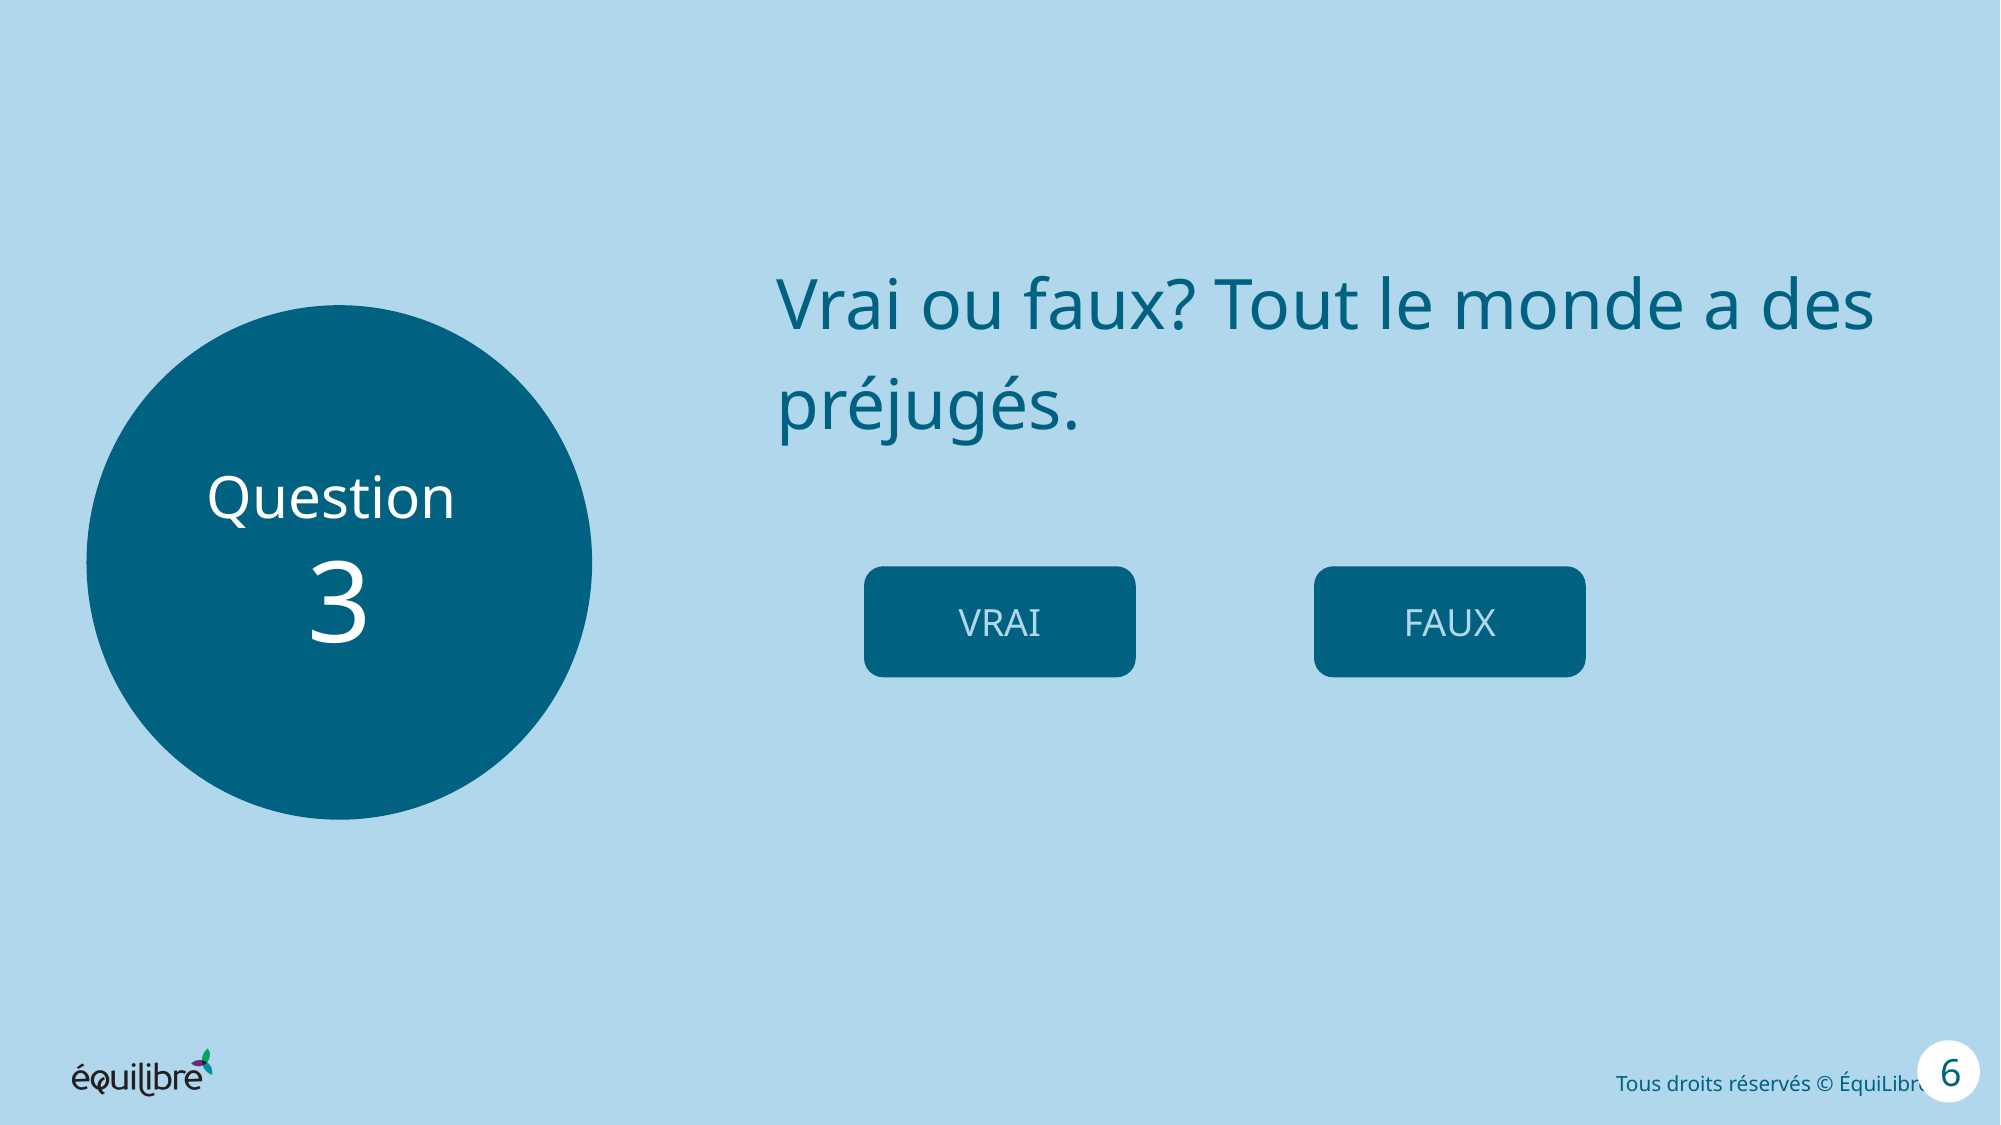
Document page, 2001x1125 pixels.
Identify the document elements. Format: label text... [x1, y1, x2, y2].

text_box Question 3 [86, 305, 593, 820]
text_box VRAI [864, 566, 1136, 678]
text_box FAUX [1314, 566, 1586, 678]
picture [63, 1036, 221, 1125]
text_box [1911, 1040, 1990, 1103]
text_box Vrai ou faux? Tout le monde a des préjugés. [761, 234, 1913, 453]
